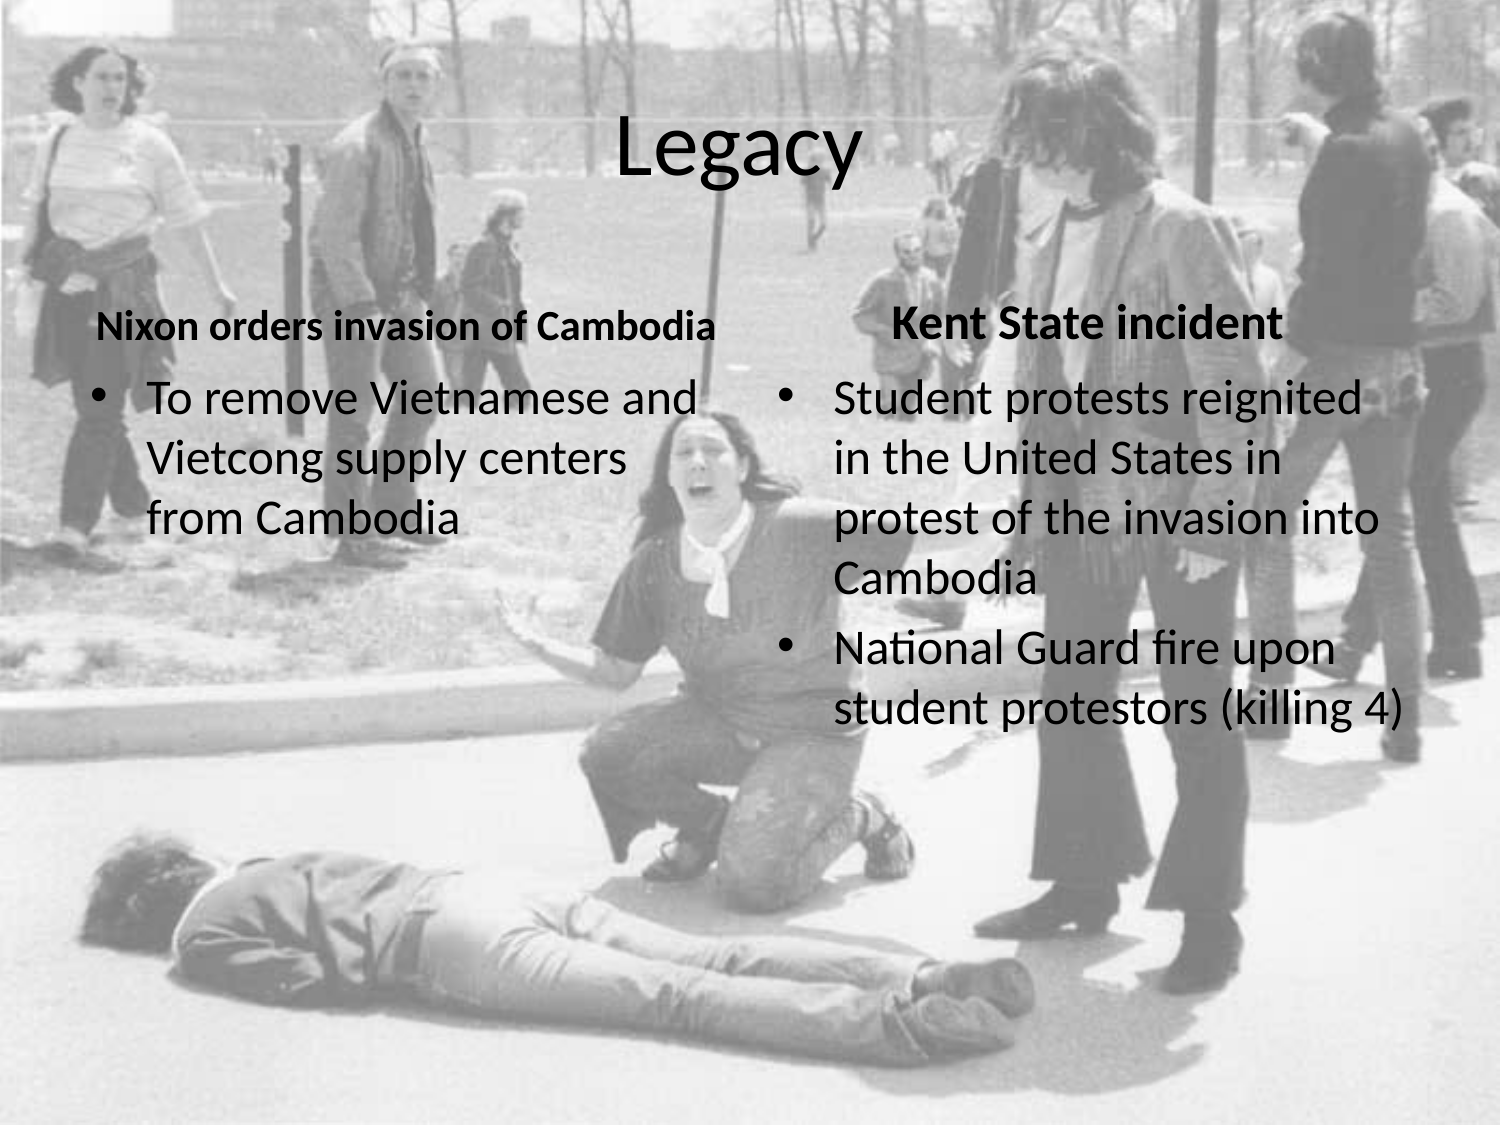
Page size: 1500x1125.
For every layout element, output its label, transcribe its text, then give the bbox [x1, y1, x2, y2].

list Kent State incident [761, 251, 1425, 356]
list Student protests reignited in the United States in protest of the invasion into Cambodia National Guard fire upon student protestors (killing 4) [761, 356, 1425, 1005]
title Legacy [75, 45, 1425, 233]
list Nixon orders invasion of Cambodia [75, 251, 738, 356]
list To remove Vietnamese and Vietcong supply centers from Cambodia [75, 356, 738, 1005]
